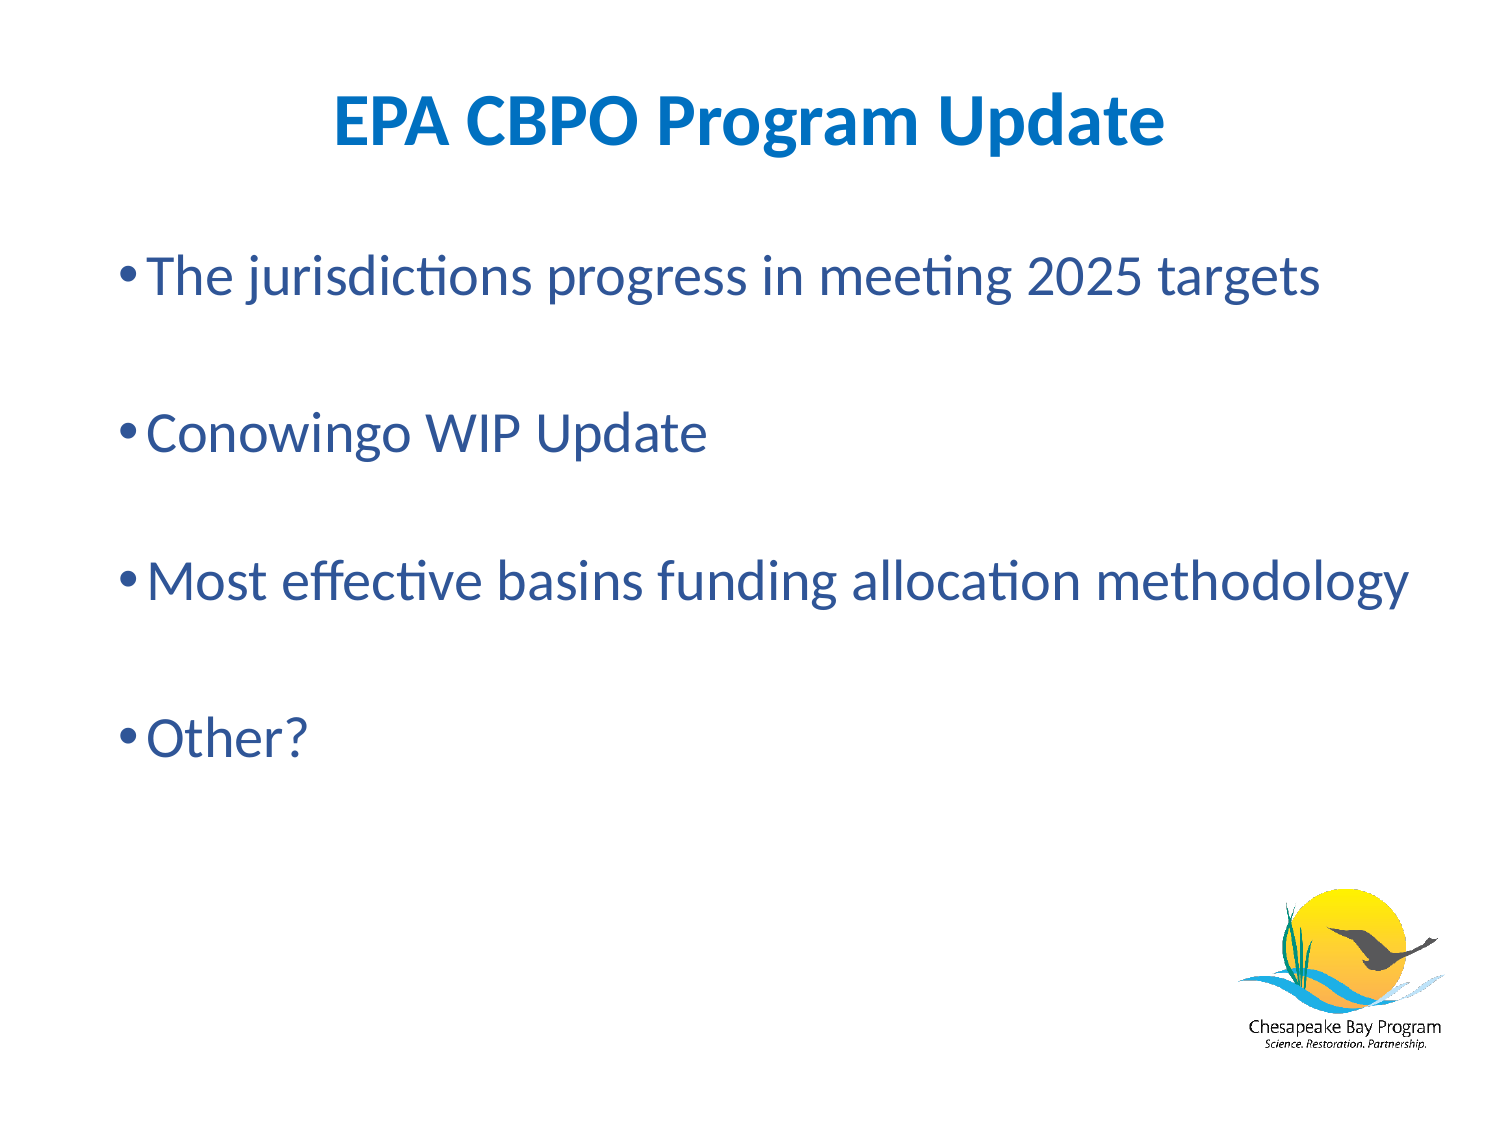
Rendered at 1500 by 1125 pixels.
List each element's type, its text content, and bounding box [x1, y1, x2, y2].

list The jurisdictions progress in meeting 2025 targets Conowingo WIP Update Most effective basins funding allocation methodology Other? [103, 237, 1445, 925]
picture [1237, 887, 1445, 1050]
title EPA CBPO Program Update [103, 12, 1397, 230]
